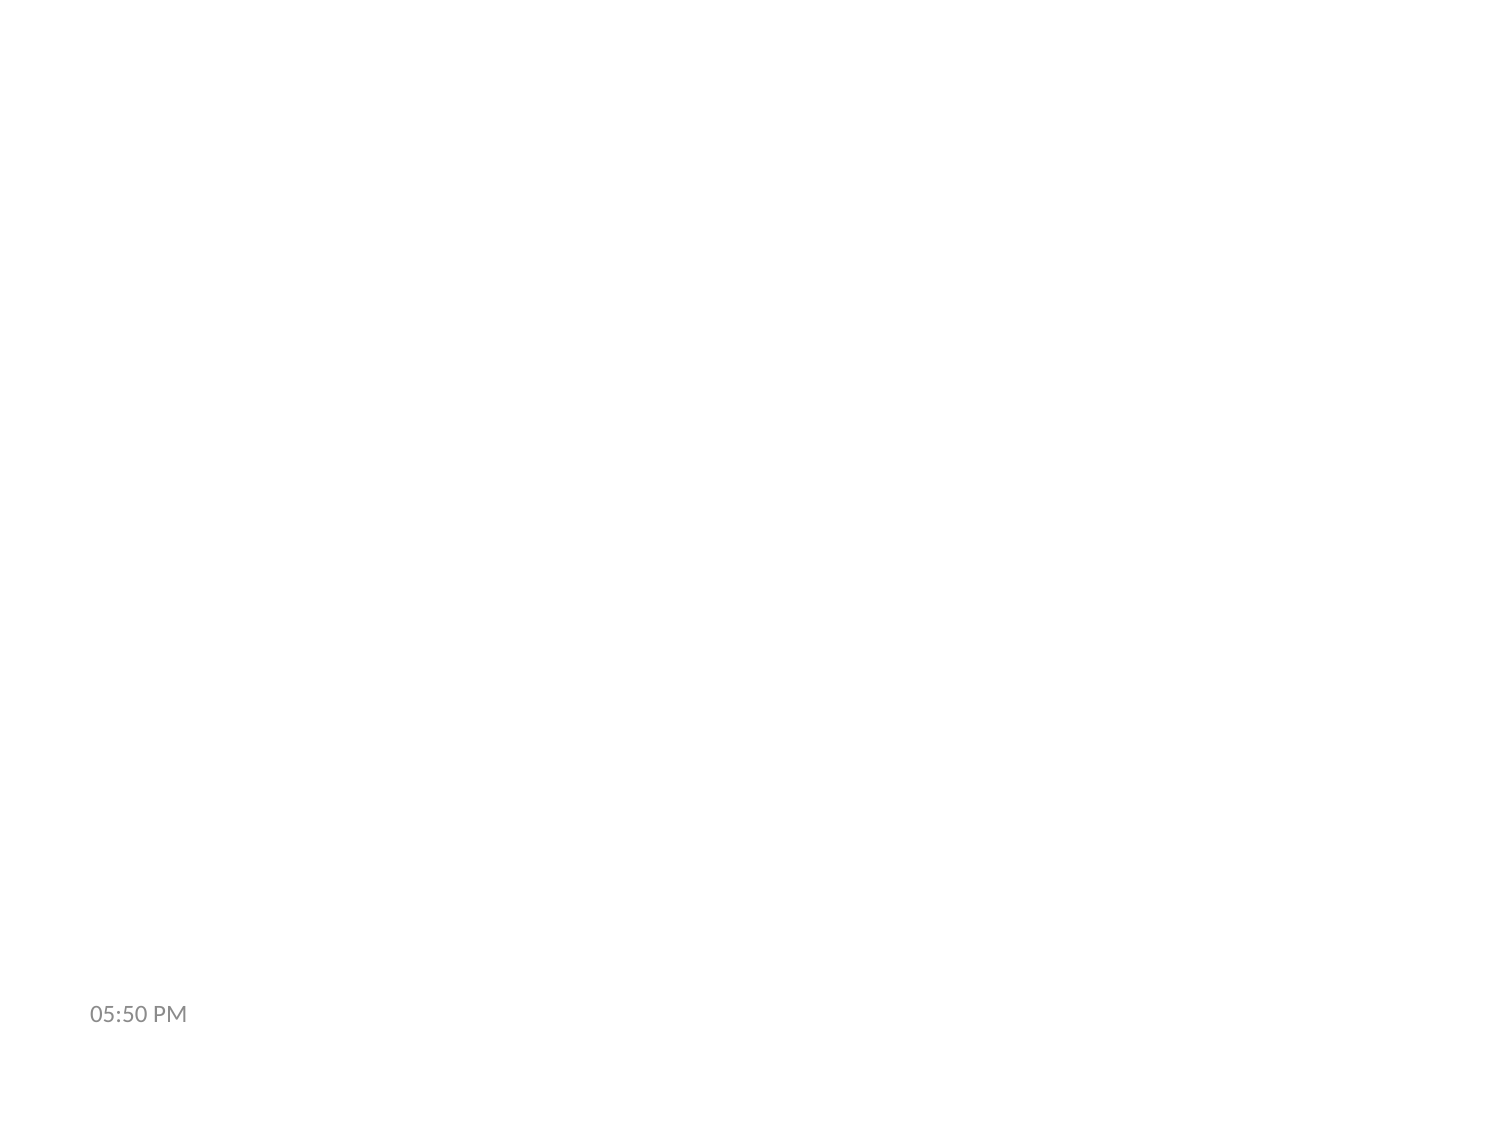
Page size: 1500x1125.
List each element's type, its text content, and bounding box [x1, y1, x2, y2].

text_box 3:35 PM [75, 982, 425, 1043]
